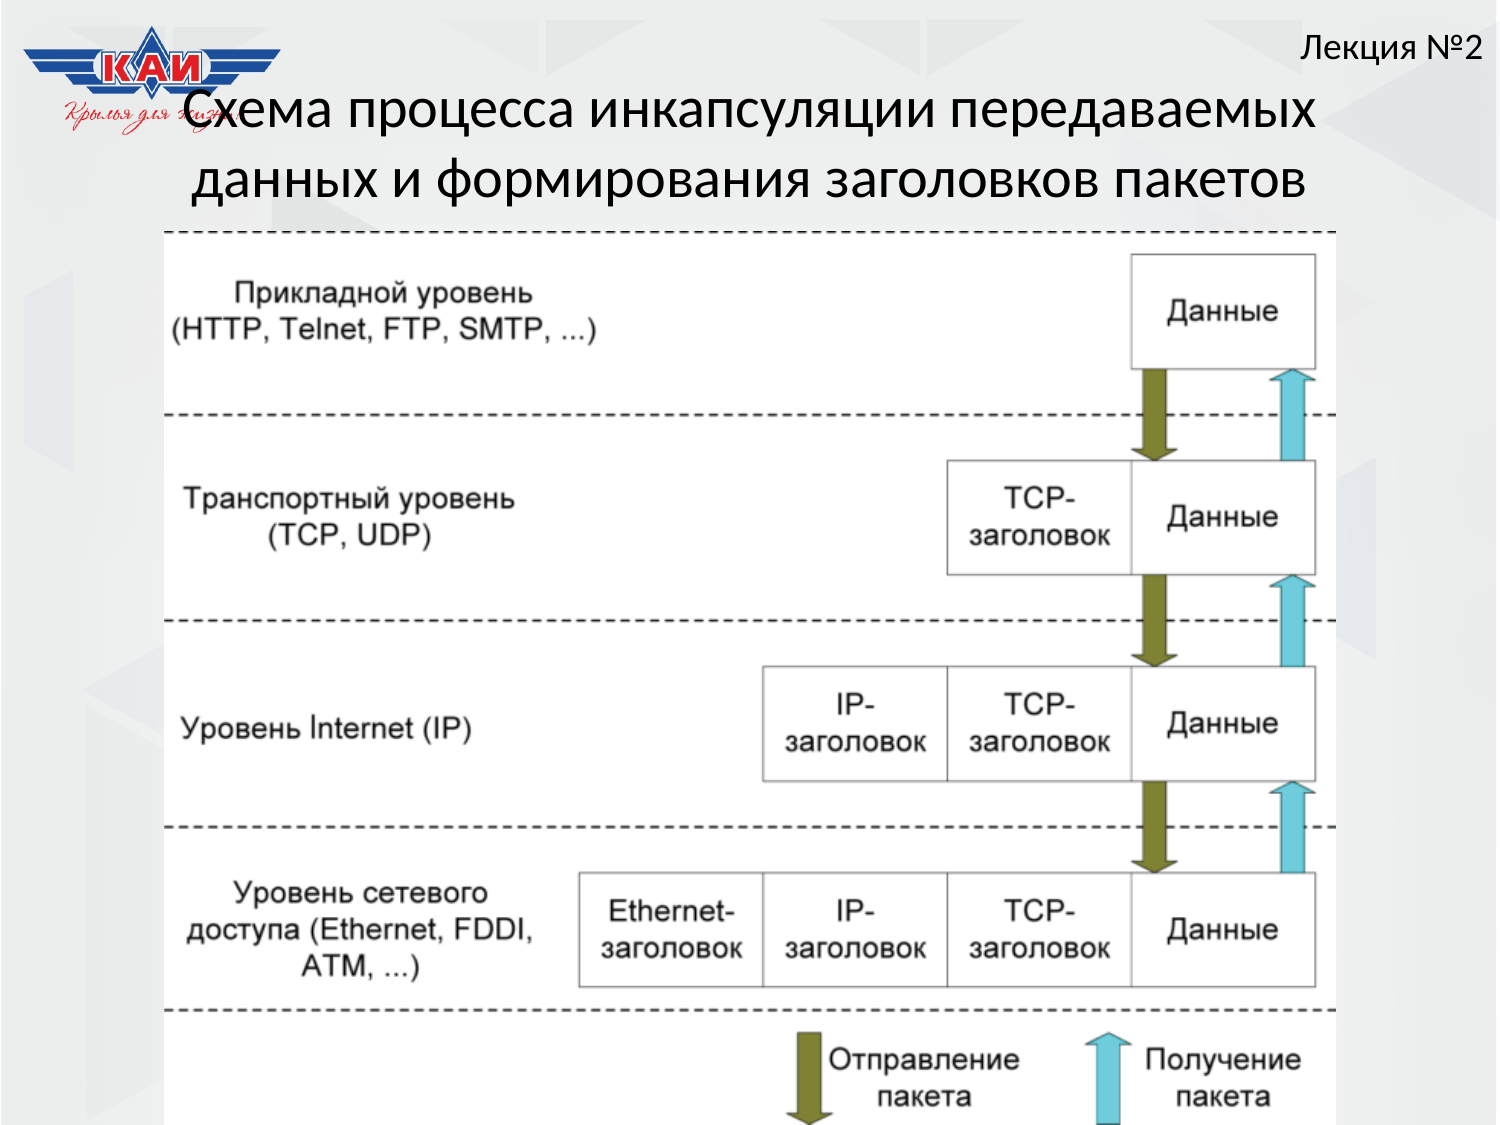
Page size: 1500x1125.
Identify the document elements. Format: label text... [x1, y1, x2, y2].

picture [0, 0, 1500, 1125]
title Схема процесса инкапсуляции передаваемых данных и формирования заголовков пакетов [75, 45, 1425, 233]
text_box Лекция №2 [1285, 14, 1499, 75]
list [164, 231, 1336, 1125]
